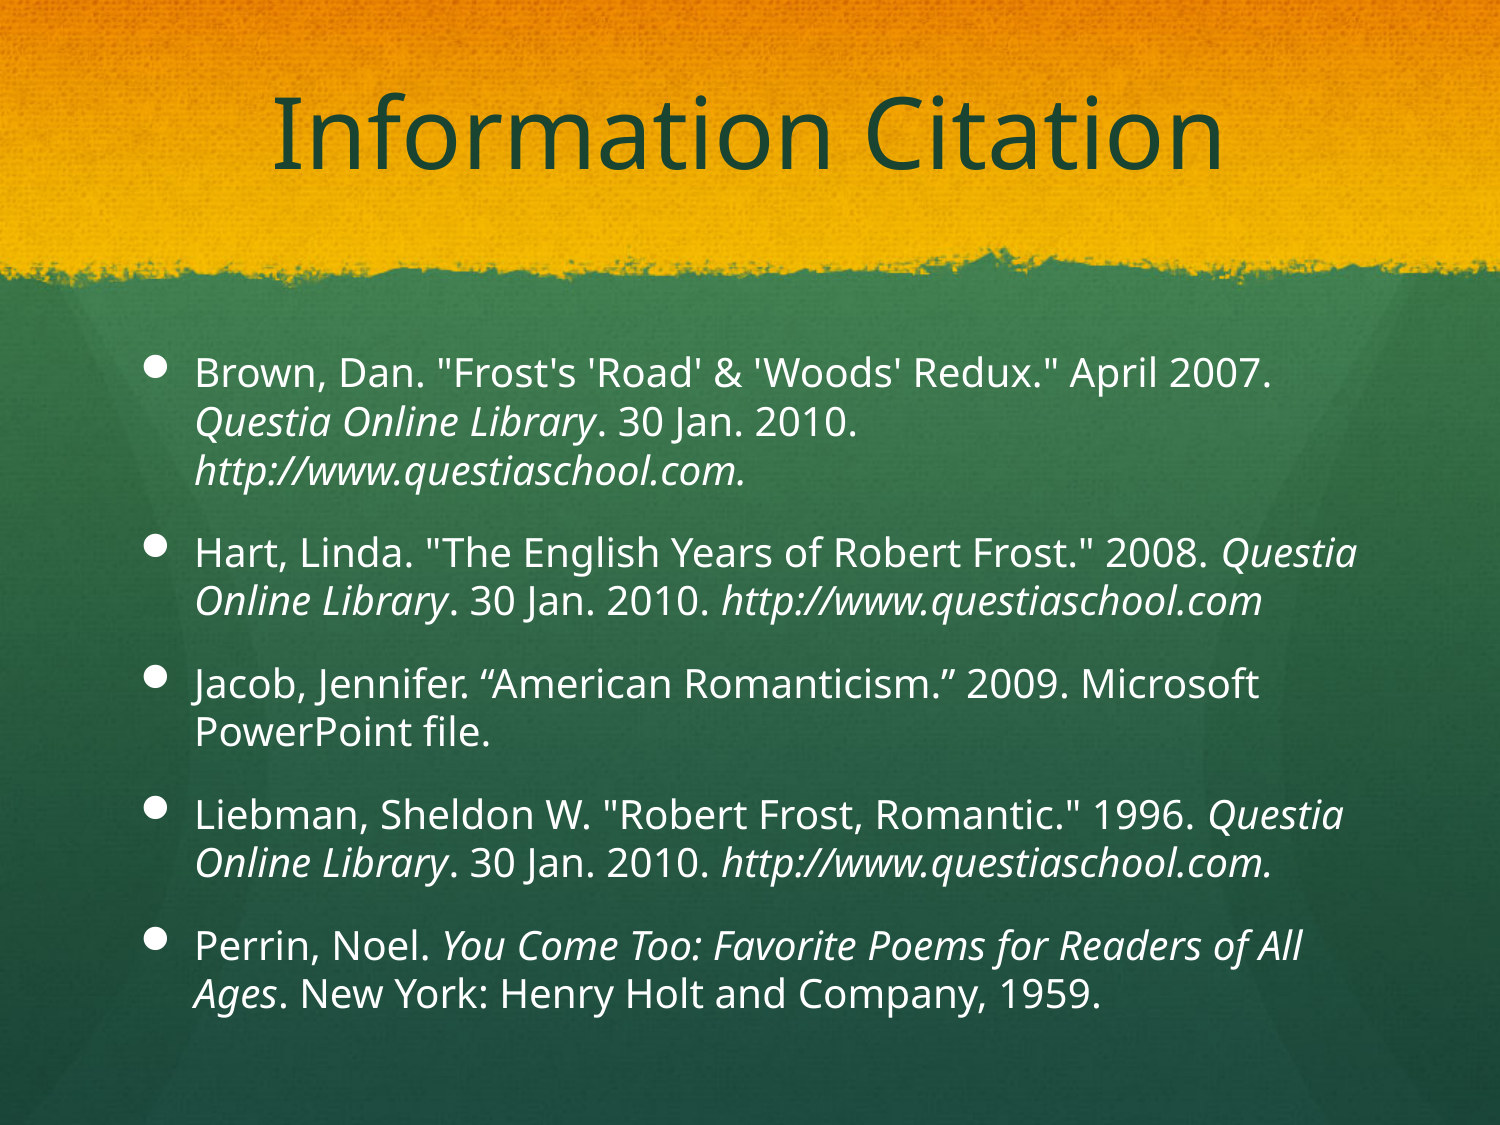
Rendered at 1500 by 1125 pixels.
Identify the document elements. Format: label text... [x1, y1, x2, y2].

list Brown, Dan. "Frost's 'Road' & 'Woods' Redux." April 2007. Questia Online Library. 30 Jan. 2010. http://www.questiaschool.com. Hart, Linda. "The English Years of Robert Frost." 2008. Questia Online Library. 30 Jan. 2010. http://www.questiaschool.com Jacob, Jennifer. “American Romanticism.” 2009. Microsoft PowerPoint file. Liebman, Sheldon W. "Robert Frost, Romantic." 1996. Questia Online Library. 30 Jan. 2010. http://www.questiaschool.com. Perrin, Noel. You Come Too: Favorite Poems for Readers of All Ages. New York: Henry Holt and Company, 1959. [125, 339, 1375, 1026]
title Information Citation [125, 13, 1375, 246]
picture [0, 0, 1500, 1125]
